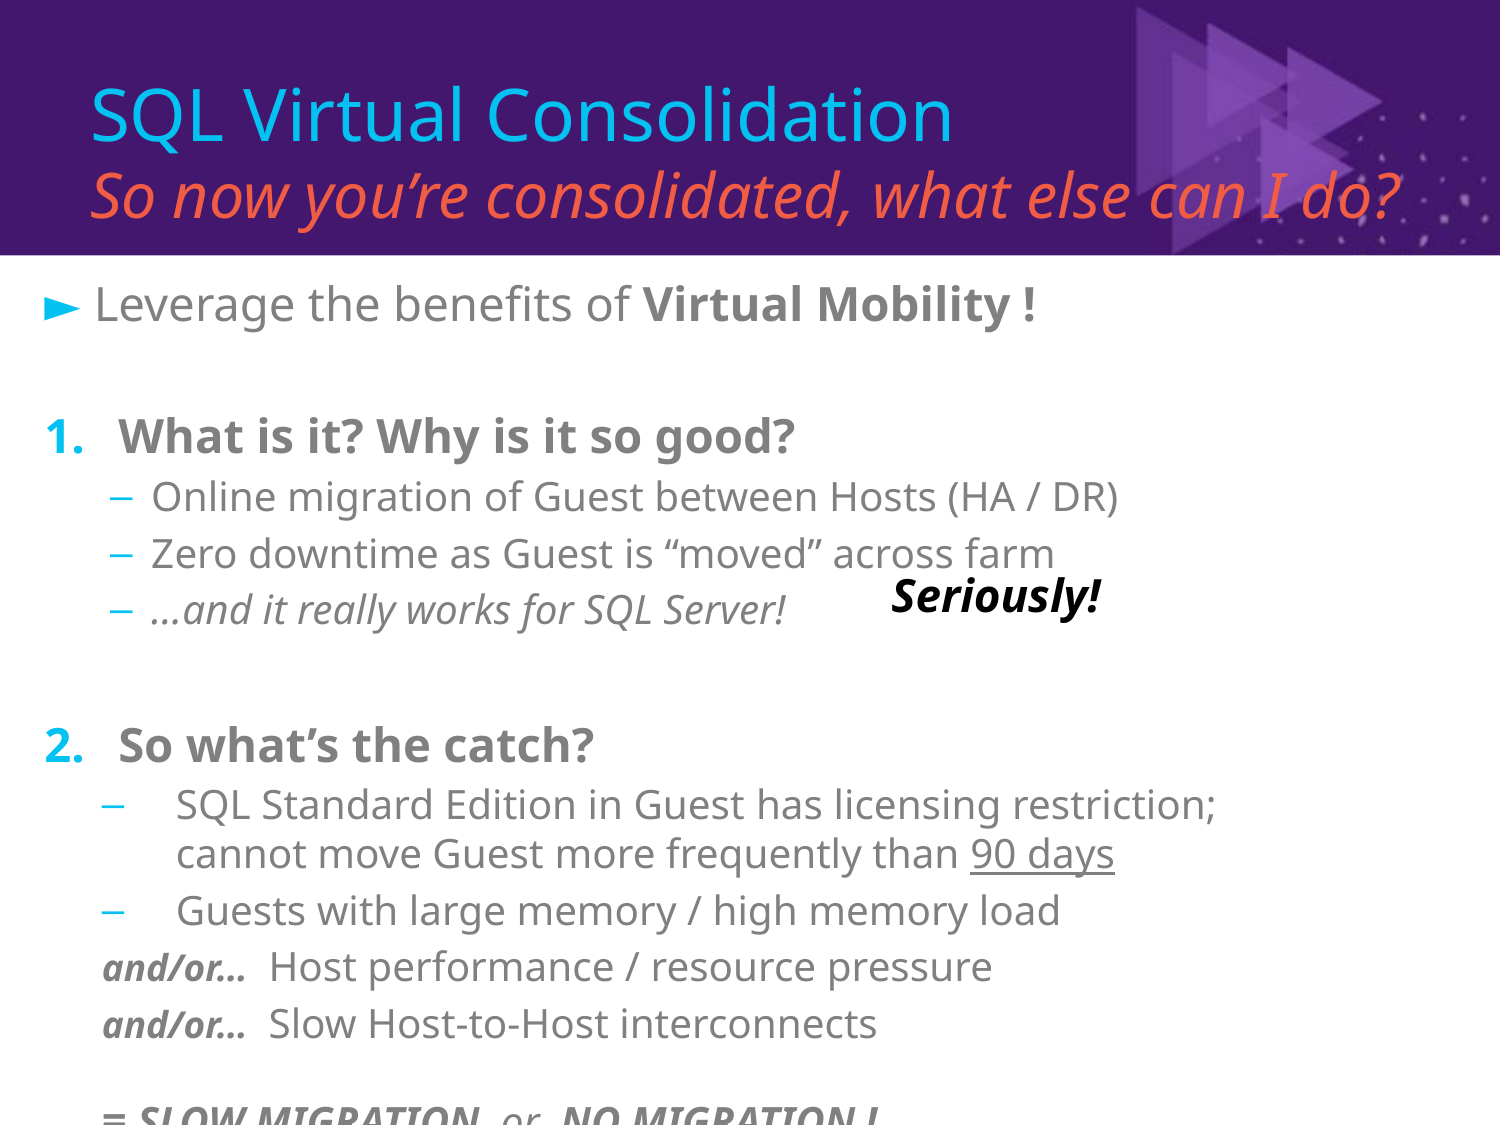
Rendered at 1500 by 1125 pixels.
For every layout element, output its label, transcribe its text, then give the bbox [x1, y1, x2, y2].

list Leverage the benefits of Virtual Mobility ! What is it? Why is it so good? Online migration of Guest between Hosts (HA / DR) Zero downtime as Guest is “moved” across farm …and it really works for SQL Server! So what’s the catch? SQL Standard Edition in Guest has licensing restriction; cannot move Guest more frequently than 90 days Guests with large memory / high memory load and/or… Host performance / resource pressure and/or… Slow Host-to-Host interconnects = SLOW MIGRATION or NO MIGRATION ! [29, 267, 1471, 1125]
text_box Seriously! [876, 559, 1173, 630]
picture [0, 0, 1500, 255]
title SQL Virtual Consolidation So now you’re consolidated, what else can I do? [75, 56, 1425, 244]
